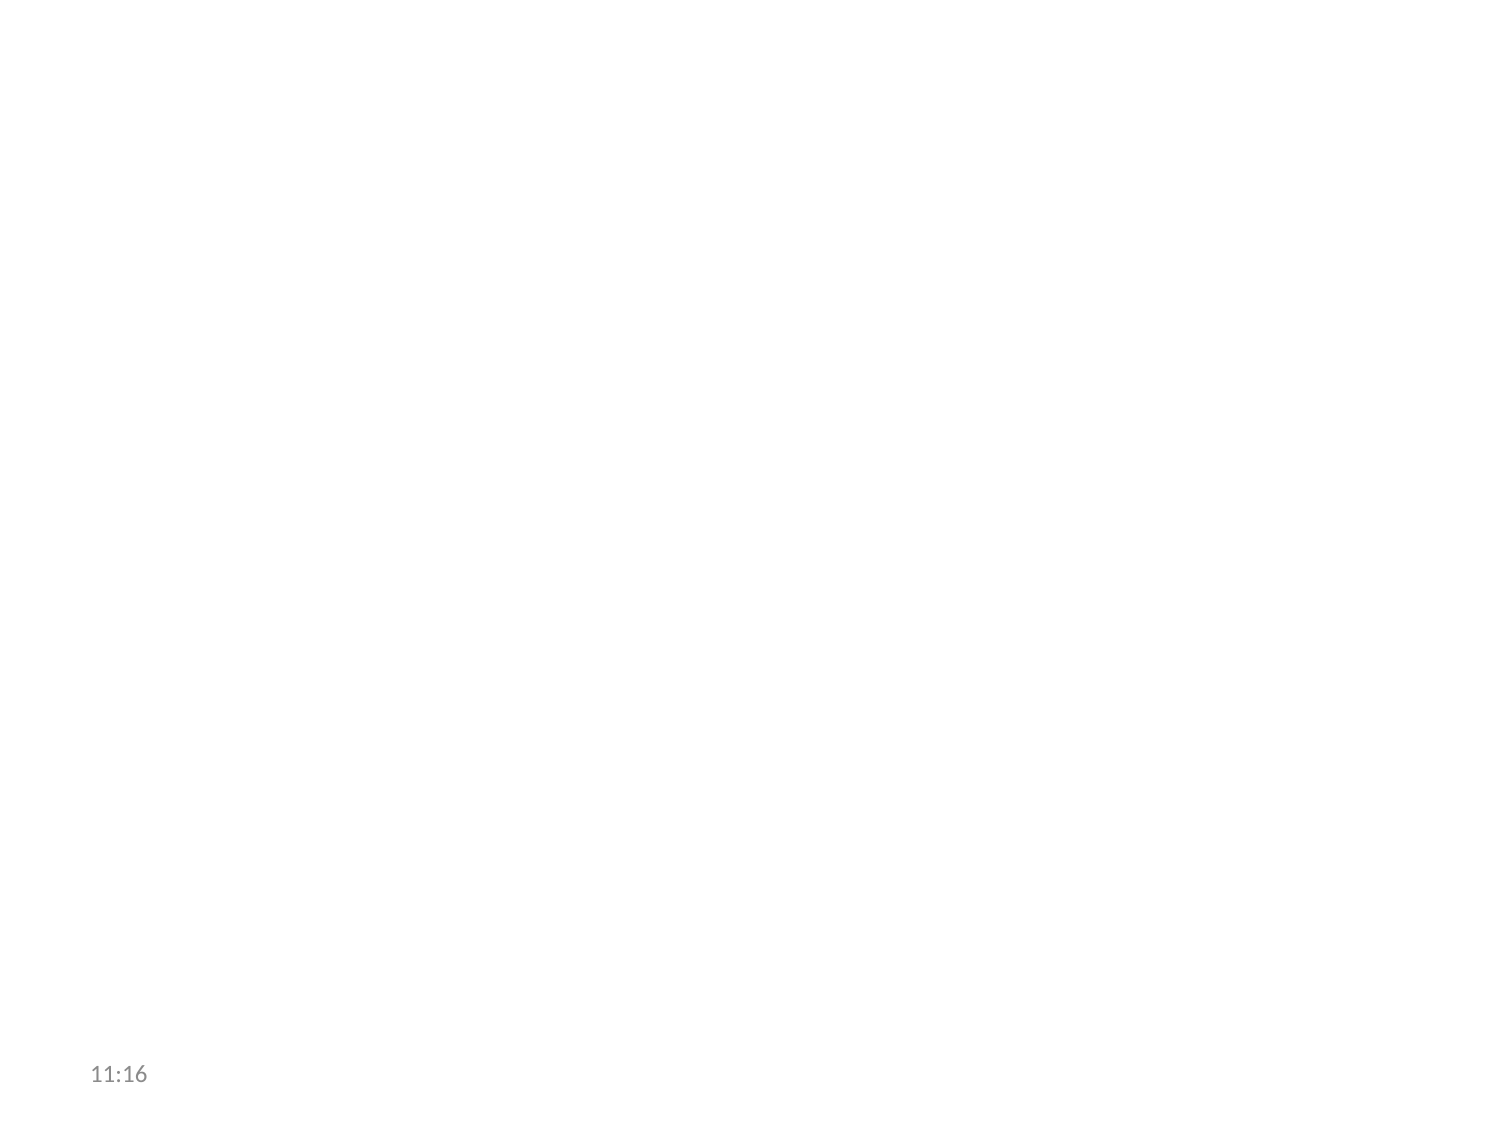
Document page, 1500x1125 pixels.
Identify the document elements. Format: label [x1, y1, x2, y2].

slide_number [75, 1042, 425, 1103]
